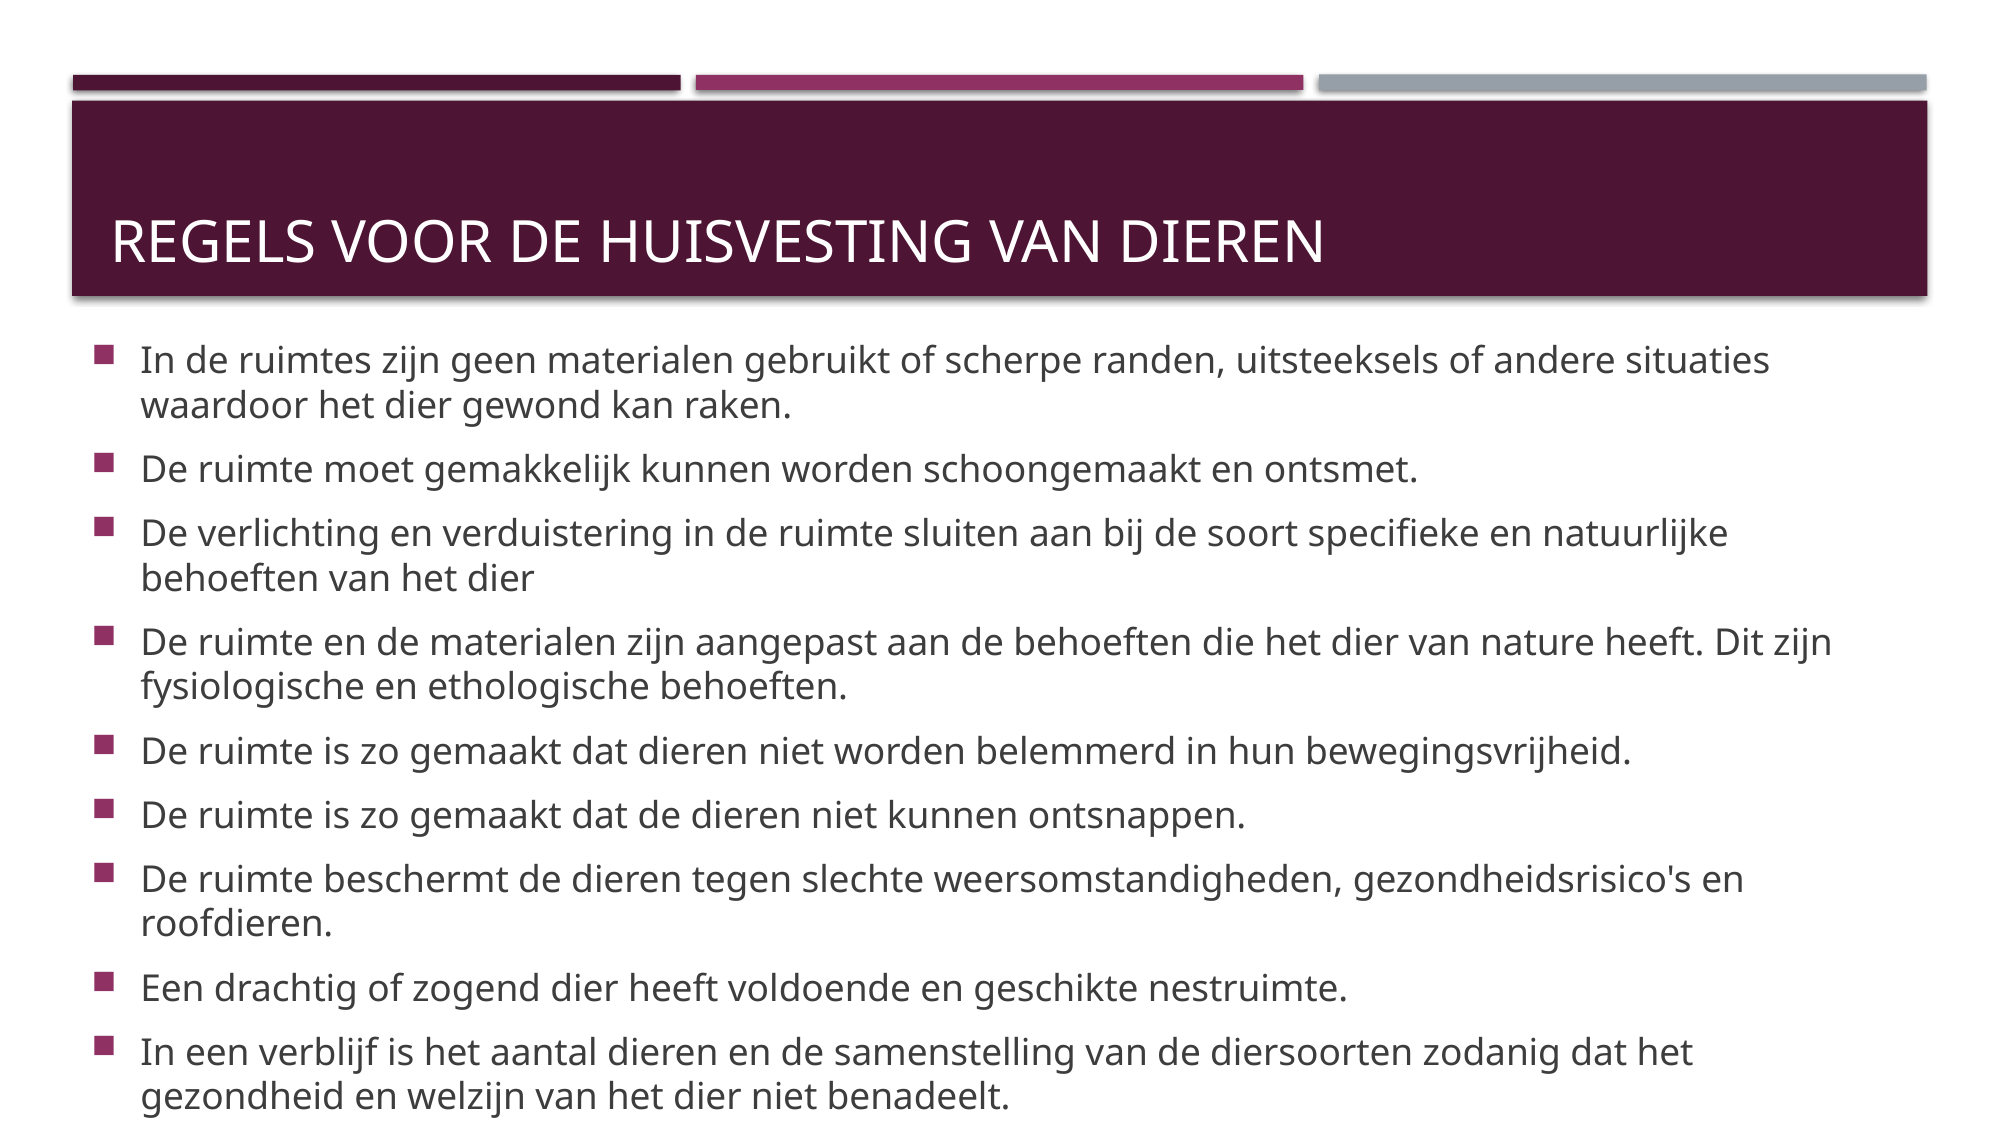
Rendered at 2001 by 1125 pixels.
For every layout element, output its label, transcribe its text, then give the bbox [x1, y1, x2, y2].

title Regels voor de huisvesting van dieren [95, 115, 1905, 282]
list In de ruimtes zijn geen materialen gebruikt of scherpe randen, uitsteeksels of andere situaties waardoor het dier gewond kan raken. De ruimte moet gemakkelijk kunnen worden schoongemaakt en ontsmet. De verlichting en verduistering in de ruimte sluiten aan bij de soort specifieke en natuurlijke behoeften van het dier De ruimte en de materialen zijn aangepast aan de behoeften die het dier van nature heeft. Dit zijn fysiologische en ethologische behoeften. De ruimte is zo gemaakt dat dieren niet worden belemmerd in hun bewegingsvrijheid. De ruimte is zo gemaakt dat de dieren niet kunnen ontsnappen. De ruimte beschermt de dieren tegen slechte weersomstandigheden, gezondheidsrisico's en roofdieren. Een drachtig of zogend dier heeft voldoende en geschikte nestruimte. In een verblijf is het aantal dieren en de samenstelling van de diersoorten zodanig dat het gezondheid en welzijn van het dier niet benadeelt. [75, 329, 1886, 1125]
